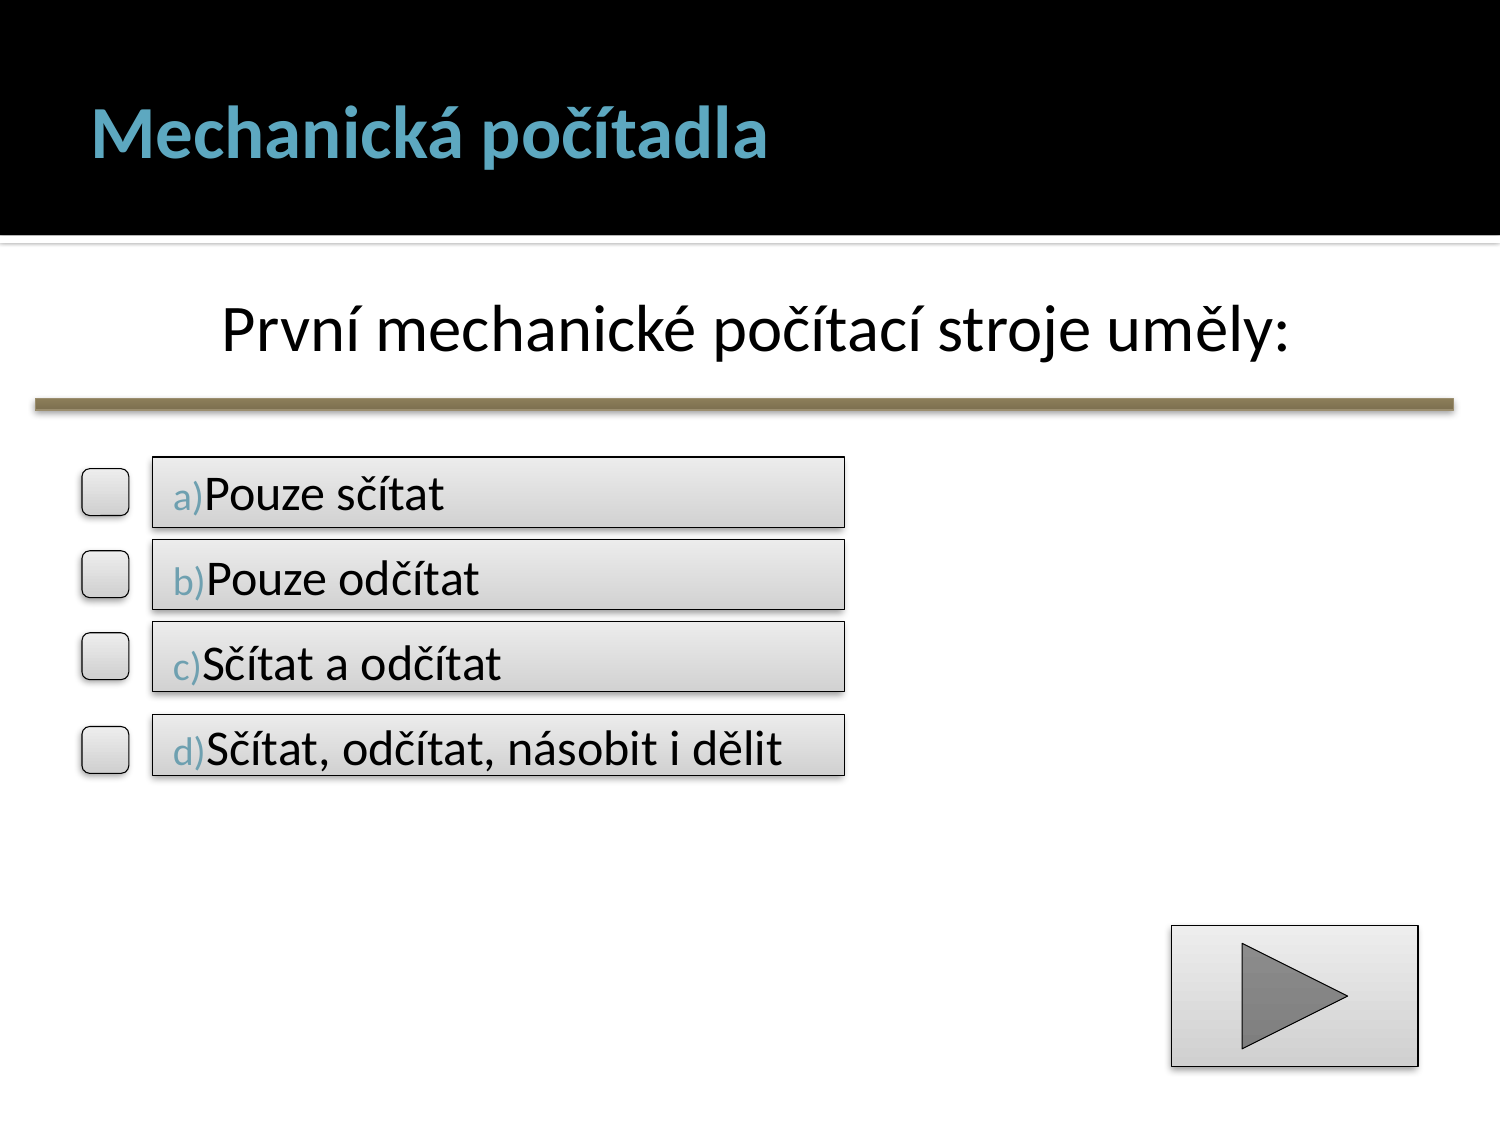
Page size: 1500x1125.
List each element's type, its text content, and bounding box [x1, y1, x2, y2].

text_box [152, 714, 163, 776]
text_box [1171, 925, 1419, 1067]
text_box [81, 550, 130, 599]
text_box [35, 398, 1454, 411]
text_box [81, 468, 130, 517]
text_box [81, 725, 130, 774]
text_box [81, 632, 130, 681]
text_box Pouze sčítat Pouze odčítat Sčítat a odčítat Sčítat, odčítat, násobit i dělit [163, 445, 868, 787]
text_box [152, 539, 163, 610]
text_box [152, 621, 163, 692]
list První mechanické počítací stroje uměly: [75, 269, 1425, 389]
title Mechanická počítadla [75, 25, 1425, 231]
text_box [152, 456, 163, 528]
